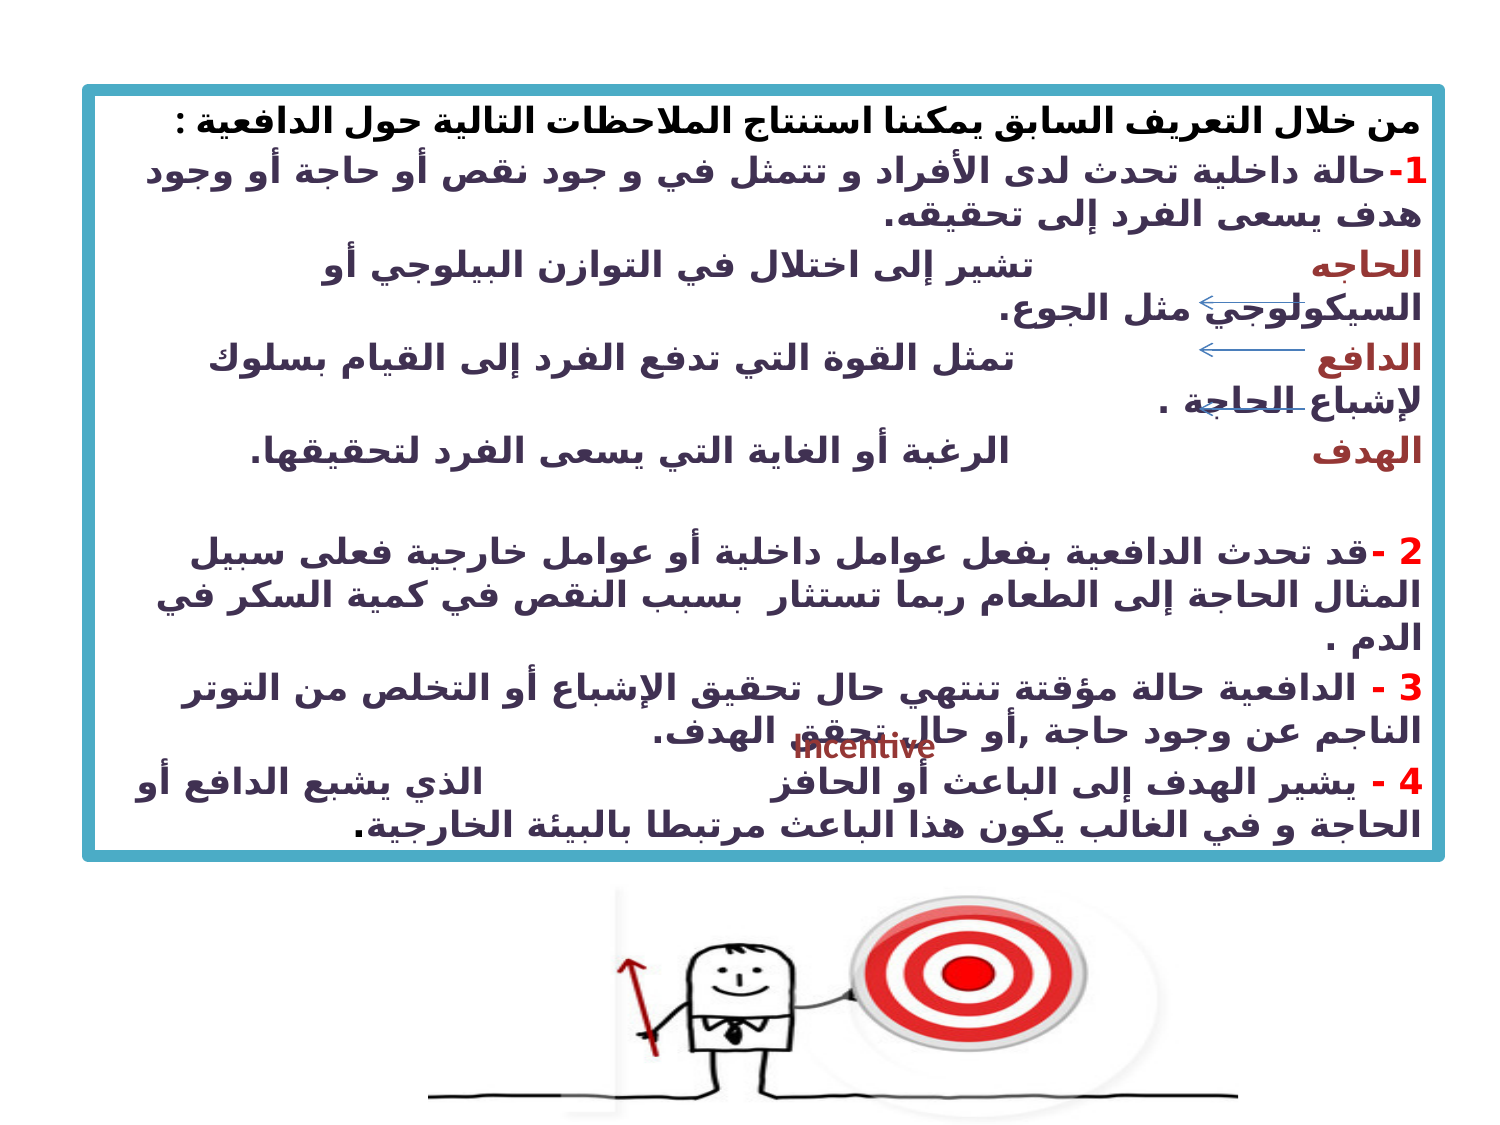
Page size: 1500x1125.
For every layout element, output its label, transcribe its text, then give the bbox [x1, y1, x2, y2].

text_box Incentive [773, 713, 951, 774]
list من خلال التعريف السابق يمكننا استنتاج الملاحظات التالية حول الدافعية : 1-حالة داخلية تحدث لدى الأفراد و تتمثل في و جود نقص أو حاجة أو وجود هدف يسعى الفرد إلى تحقيقه. الحاجه تشير إلى اختلال في التوازن البيلوجي أو السيكولوجي مثل الجوع. الدافع تمثل القوة التي تدفع الفرد إلى القيام بسلوك لإشباع الحاجة . الهدف الرغبة أو الغاية التي يسعى الفرد لتحقيقها. 2 -قد تحدث الدافعية بفعل عوامل داخلية أو عوامل خارجية فعلى سبيل المثال الحاجة إلى الطعام ربما تستثار بسبب النقص في كمية السكر في الدم . 3 - الدافعية حالة مؤقتة تنتهي حال تحقيق الإشباع أو التخلص من التوتر الناجم عن وجود حاجة ,أو حال تحقق الهدف. 4 - يشير الهدف إلى الباعث أو الحافز الذي يشبع الدافع أو الحاجة و في الغالب يكون هذا الباعث مرتبطا بالبيئة الخارجية. [86, 88, 1441, 858]
picture [427, 872, 1239, 1125]
